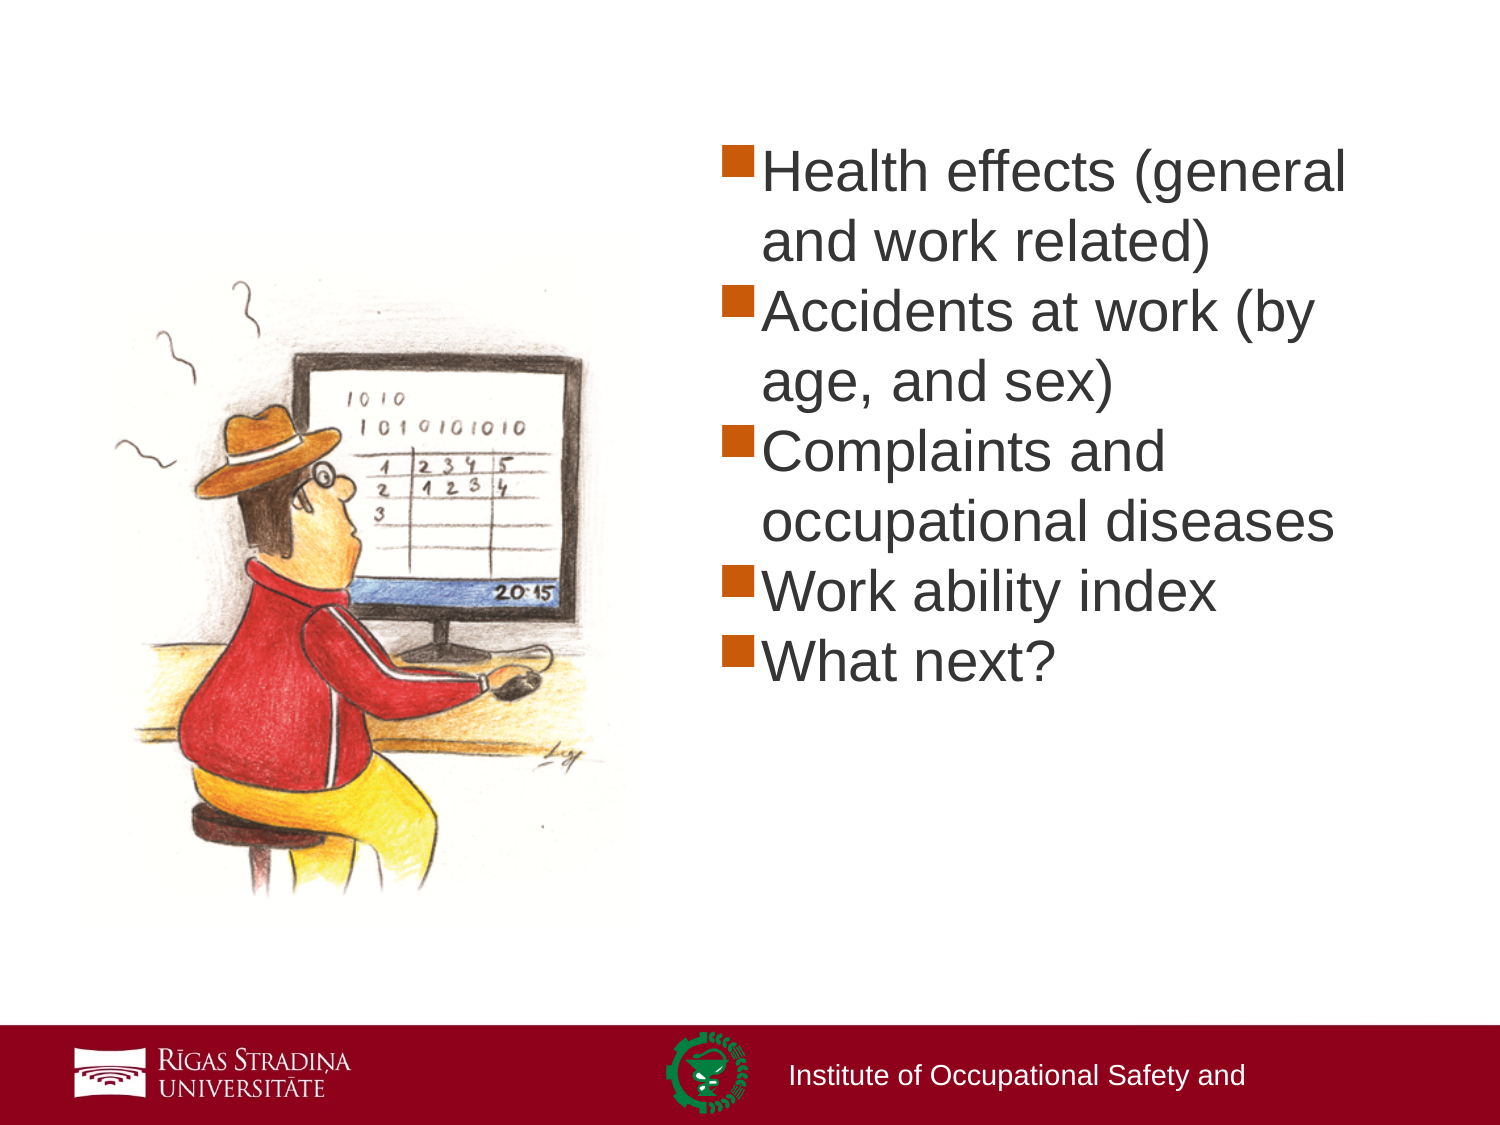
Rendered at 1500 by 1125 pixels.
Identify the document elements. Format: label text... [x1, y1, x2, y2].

picture [0, 0, 1500, 1125]
title Content [53, 7, 1328, 195]
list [89, 231, 633, 929]
list Health effects (general and work related) Accidents at work (by age, and sex) Complaints and occupational diseases Work ability index What next? [702, 125, 1400, 922]
